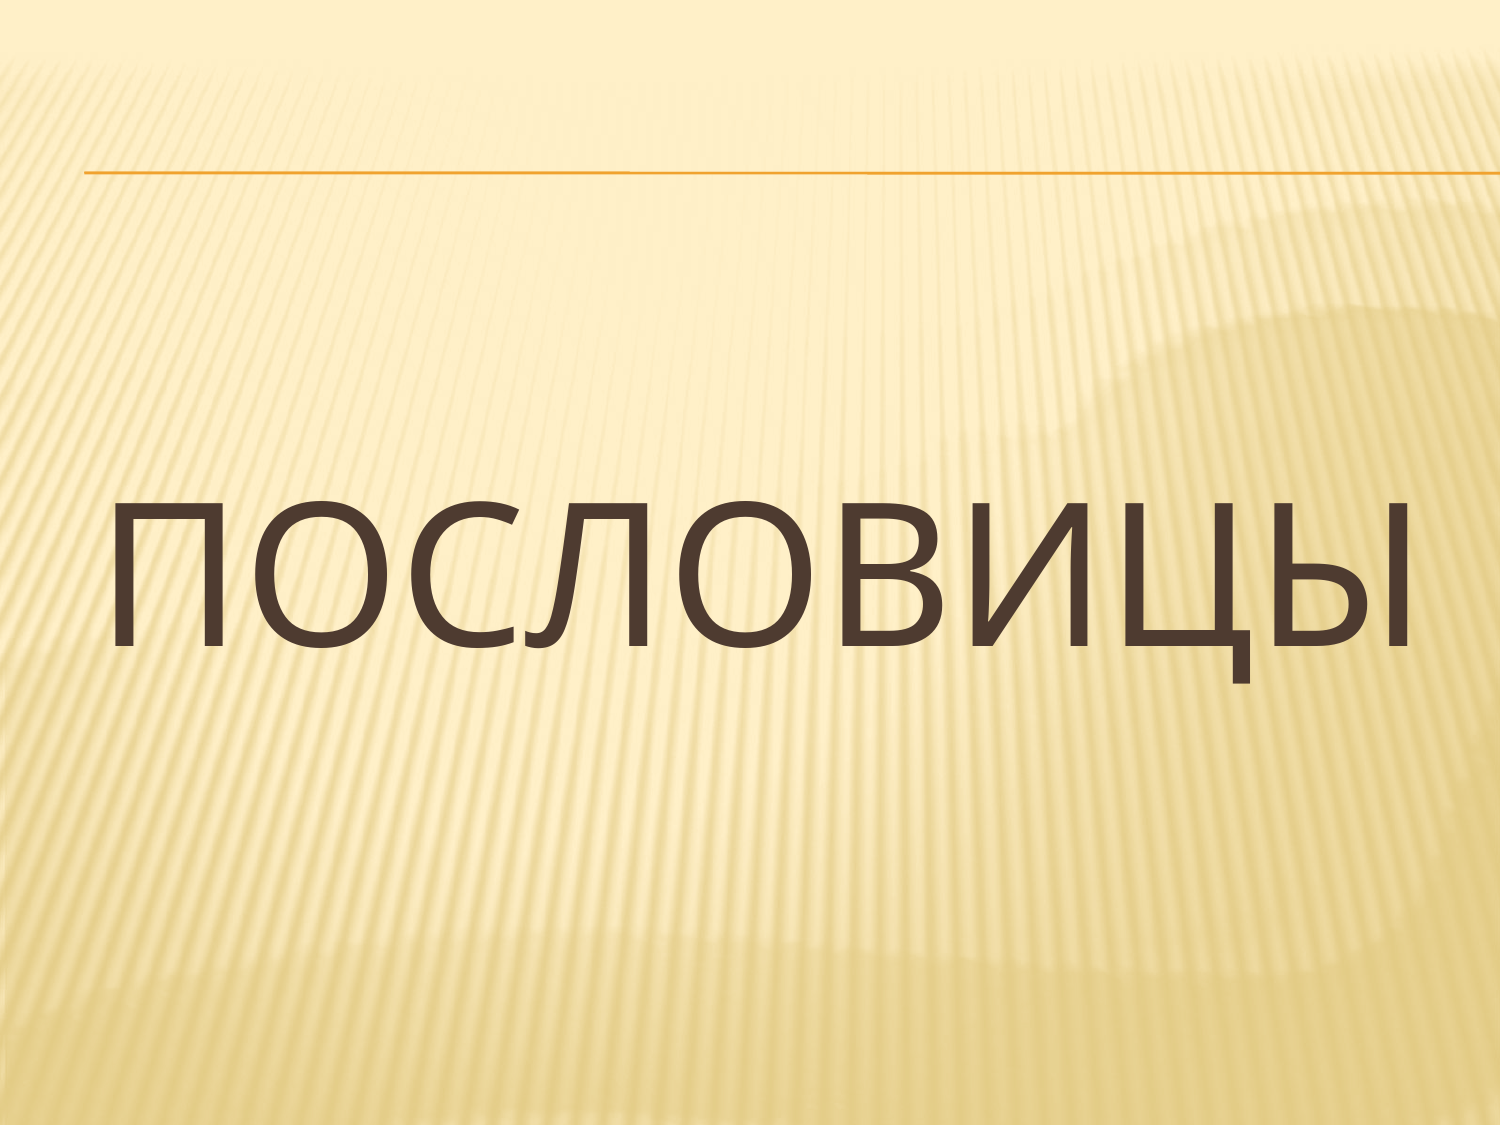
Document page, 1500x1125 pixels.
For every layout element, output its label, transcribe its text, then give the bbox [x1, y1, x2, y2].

title Пословицы [49, 75, 1475, 1059]
